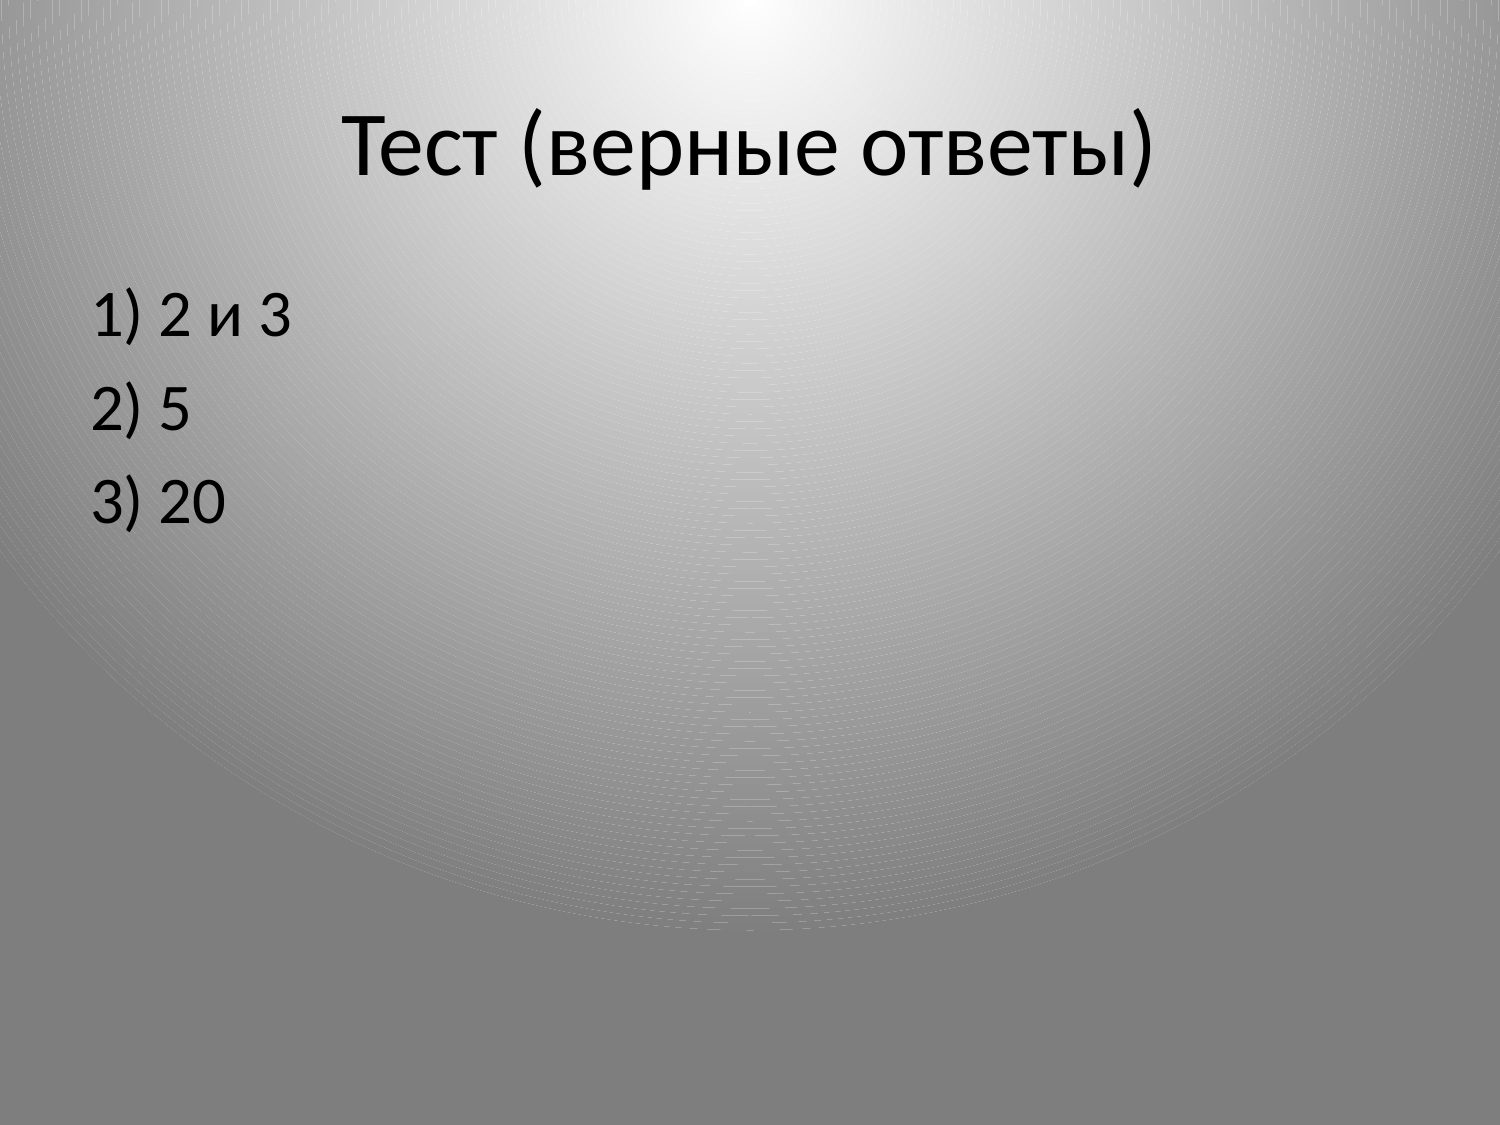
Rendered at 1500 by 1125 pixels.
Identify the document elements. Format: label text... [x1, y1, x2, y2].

list 1) 2 и 3 2) 5 3) 20 [75, 262, 1425, 1005]
title Тест (верные ответы) [75, 45, 1425, 233]
